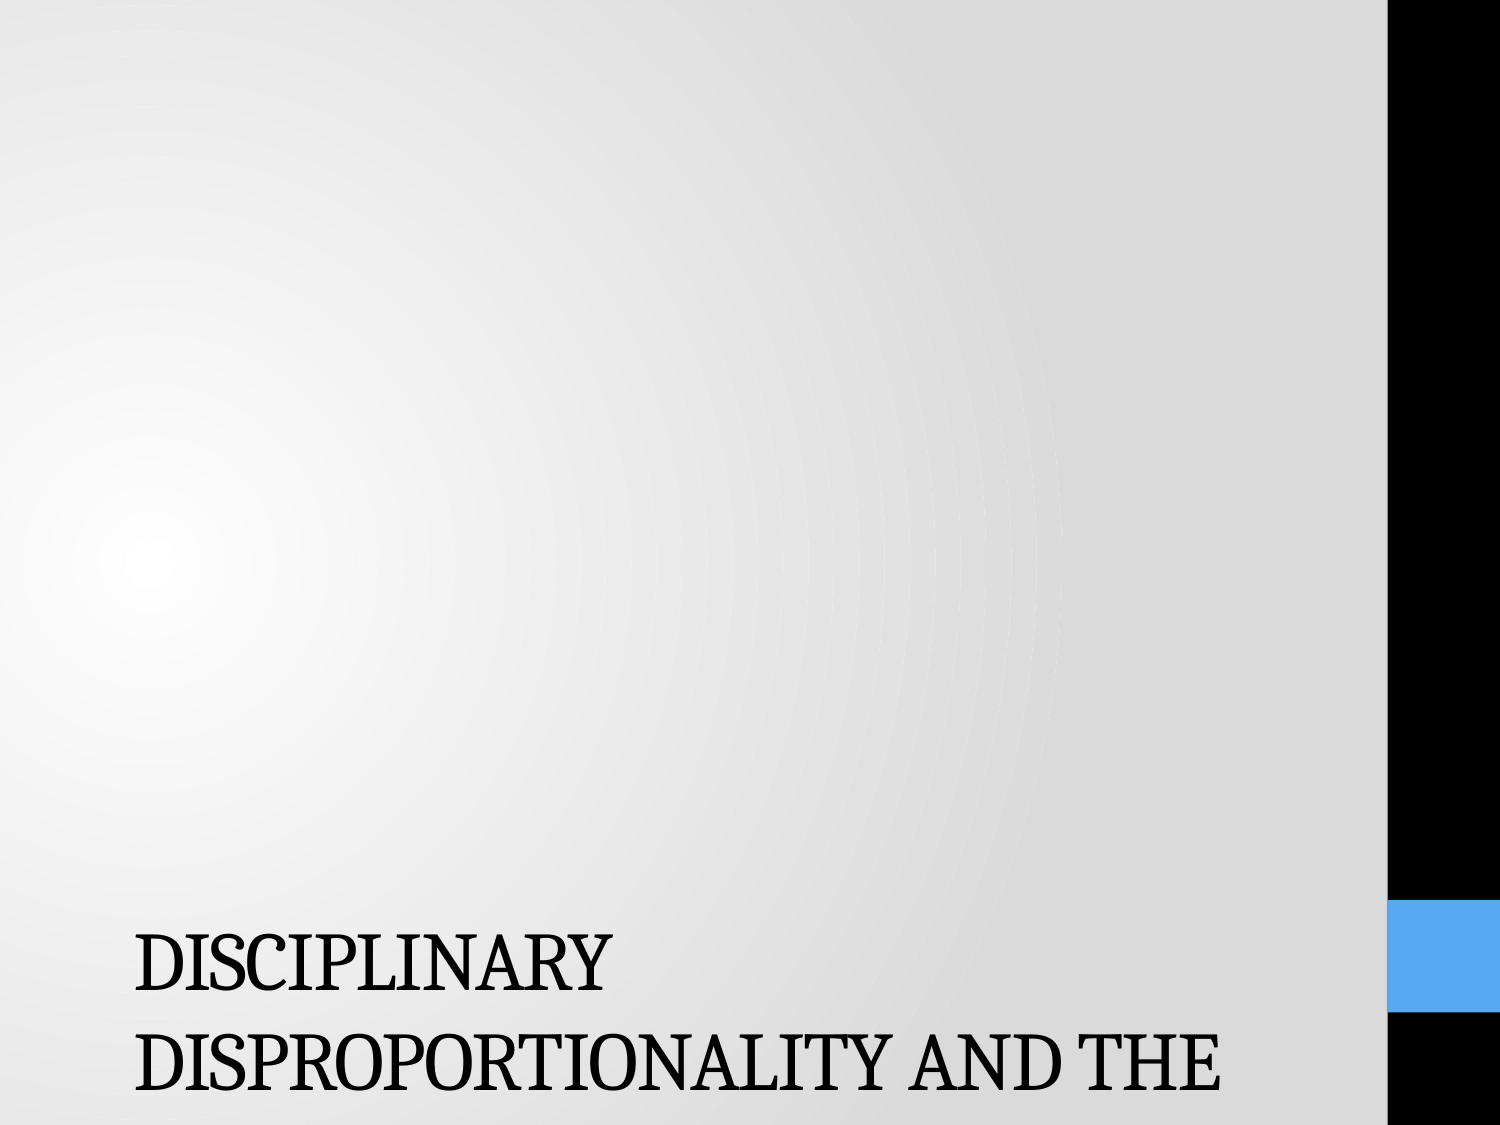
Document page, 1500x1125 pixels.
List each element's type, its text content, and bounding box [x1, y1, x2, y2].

title Disciplinary Disproportionality And The Organization of Power [118, 900, 1375, 1092]
